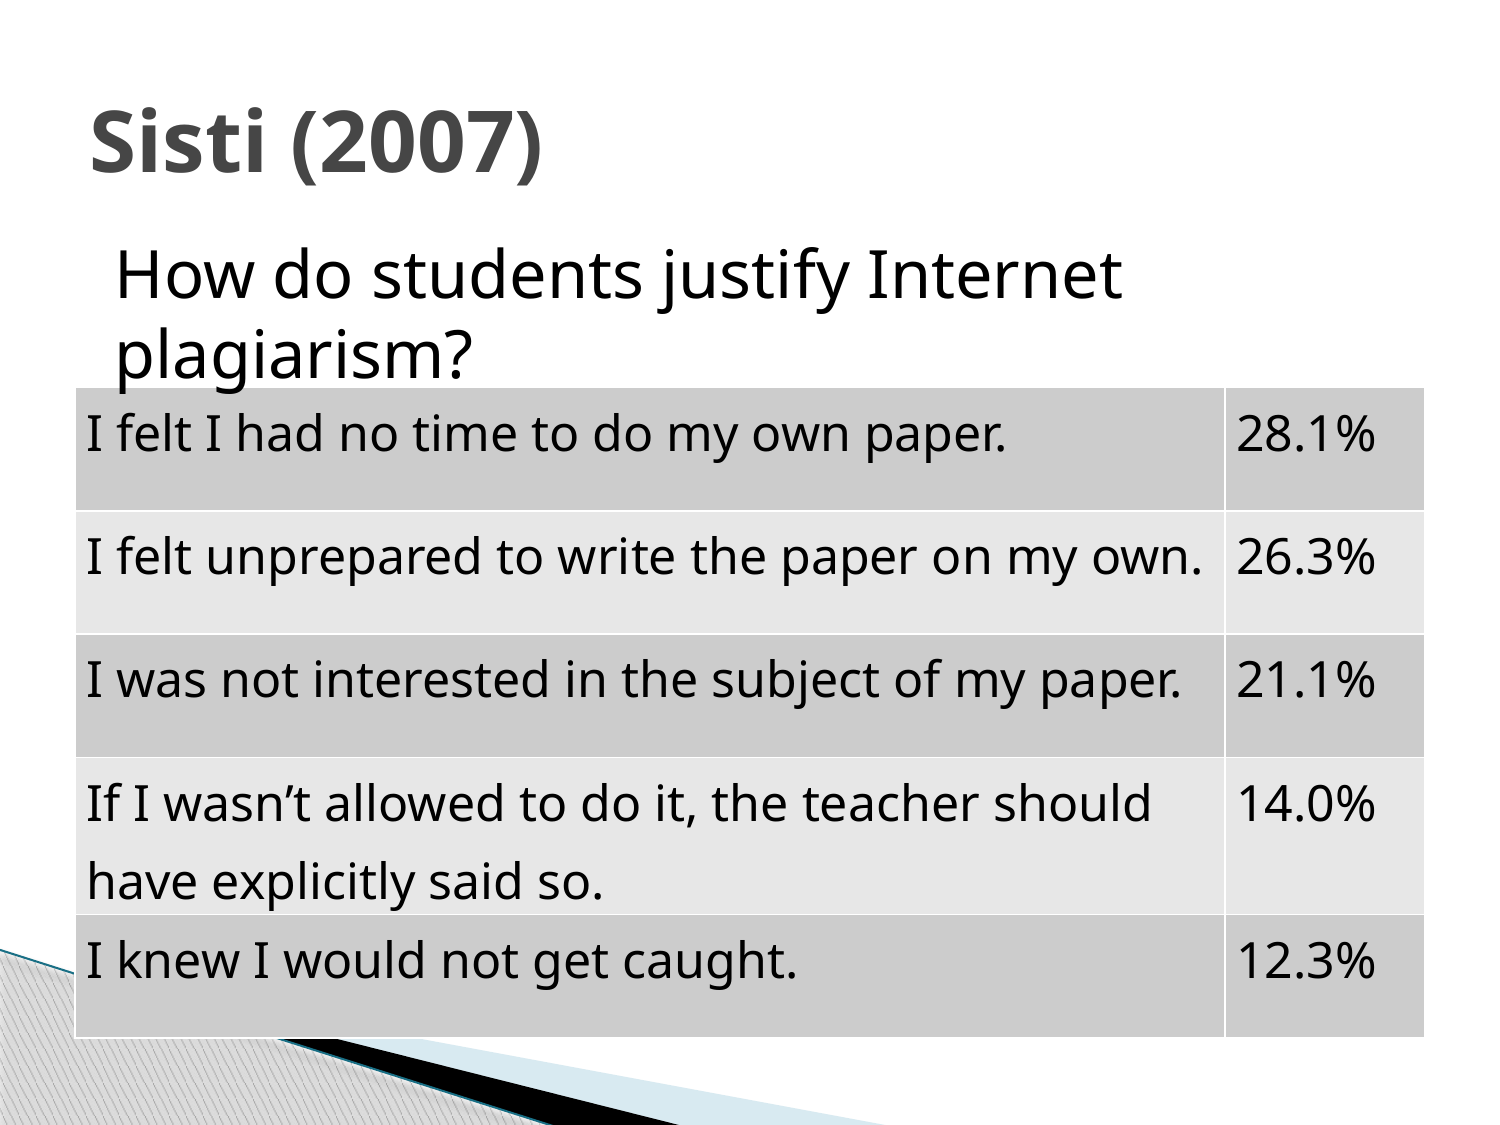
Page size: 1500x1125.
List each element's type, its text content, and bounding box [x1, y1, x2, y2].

table_cell I felt unprepared to write the paper on my own. [76, 512, 1224, 633]
table_cell I was not interested in the subject of my paper. [76, 635, 1224, 757]
table_header 28.1% [1226, 388, 1424, 510]
title Sisti (2007) [75, 45, 1425, 233]
table_cell If I wasn’t allowed to do it, the teacher should have explicitly said so. [76, 758, 1224, 914]
table_cell 26.3% [1226, 512, 1424, 633]
table_cell 21.1% [1226, 635, 1424, 757]
table_cell 12.3% [1226, 915, 1424, 1037]
text_box How do students justify Internet plagiarism? [99, 224, 1400, 400]
table_cell I knew I would not get caught. [76, 915, 1224, 1037]
table_cell 14.0% [1226, 758, 1424, 914]
table_header I felt I had no time to do my own paper. [76, 388, 1224, 510]
